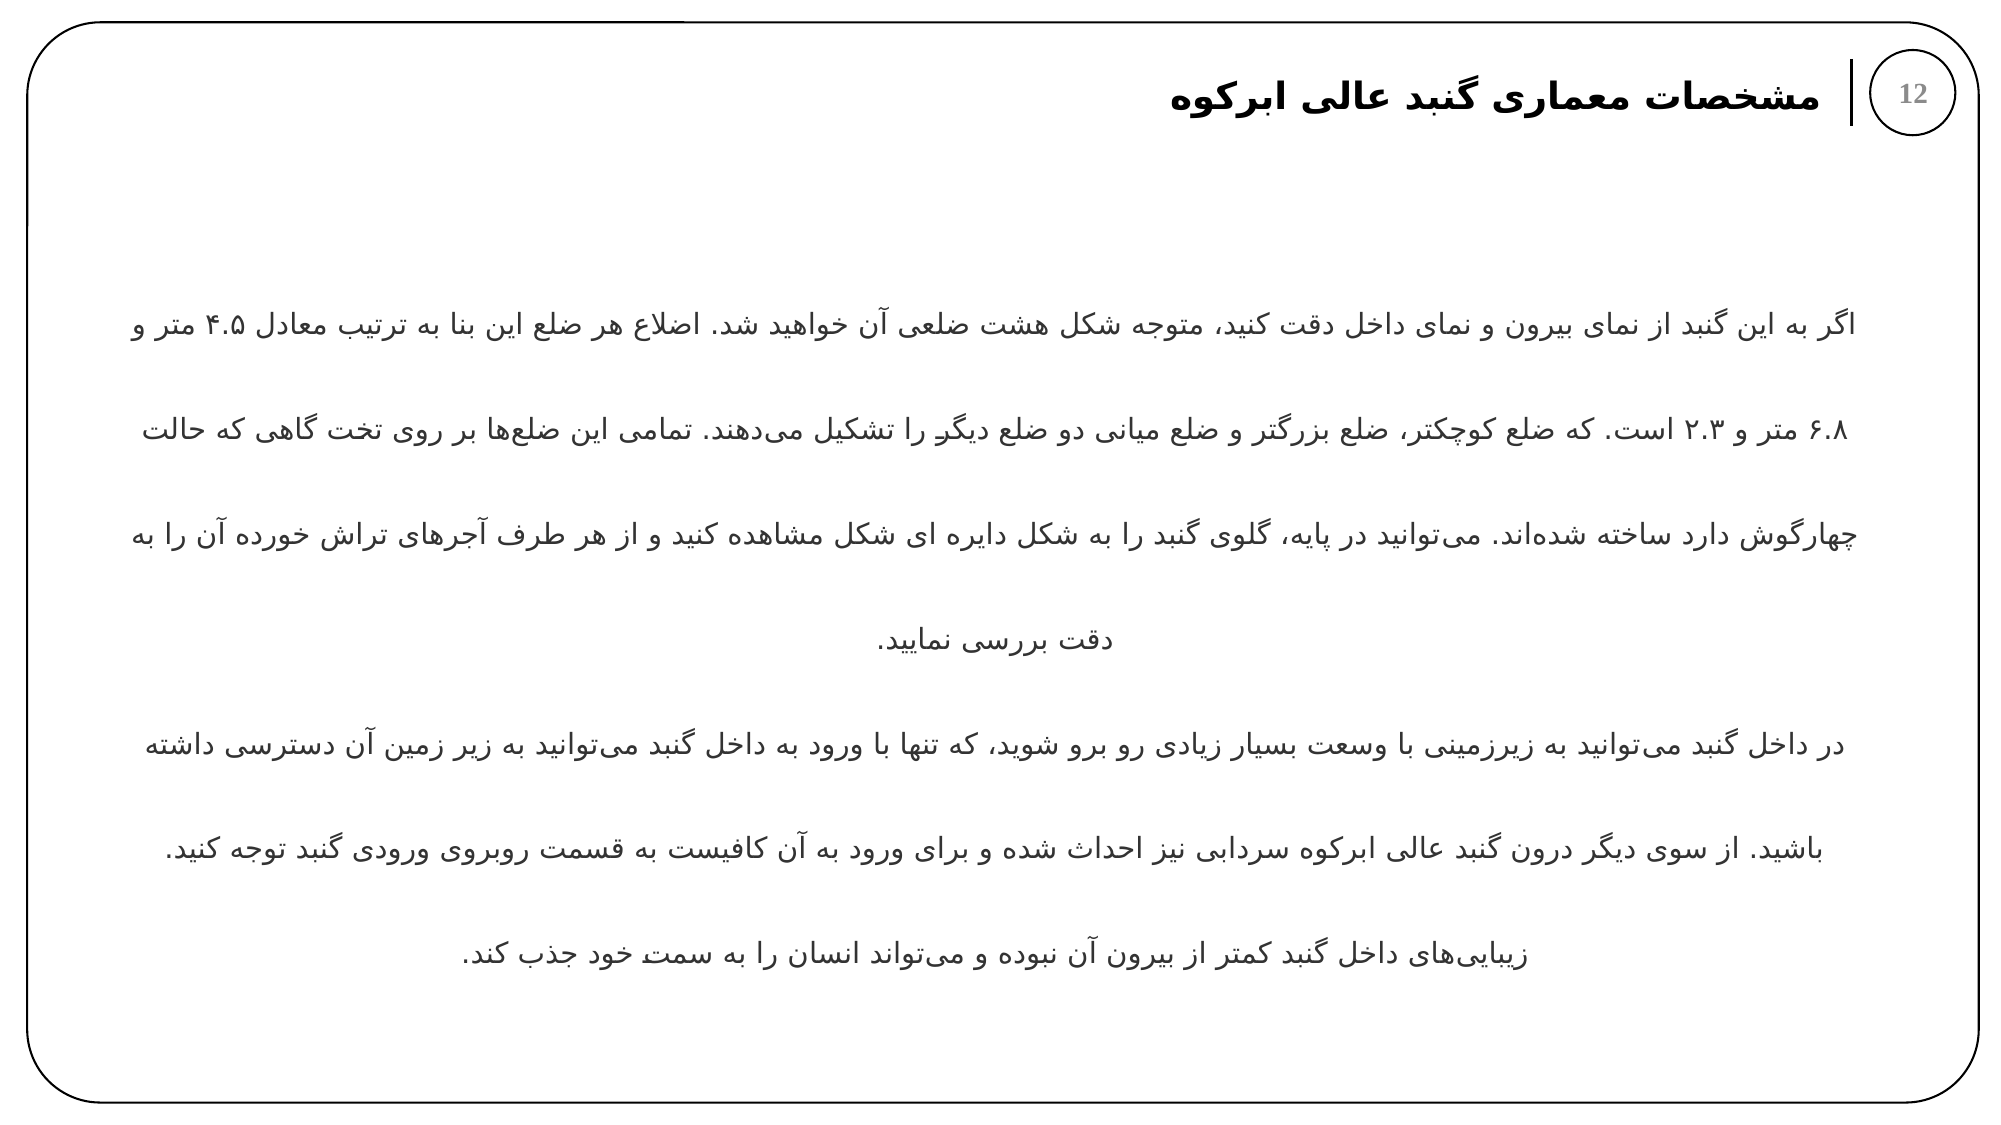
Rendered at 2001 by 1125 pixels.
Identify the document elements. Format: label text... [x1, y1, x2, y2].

text_box اگر به این گنبد از نمای بیرون و نمای داخل دقت کنید، متوجه شکل هشت ضلعی آن خواهید شد. اضلاع هر ضلع این بنا به ترتیب معادل ۴.۵ متر و ۶.۸ متر و ۲.۳ است. که ضلع کوچکتر، ضلع بزرگتر و ضلع میانی دو ضلع دیگر را تشکیل می‌دهند. تمامی این ضلع‌ها بر روی تخت گاهی که حالت چهارگوش دارد ساخته شده‌اند. می‌توانید در پایه، گلوی گنبد را به شکل دایره ای شکل مشاهده کنید و از هر طرف آجرهای تراش خورده آن را به دقت بررسی نمایید. در داخل گنبد می‌توانید به زیرزمینی با وسعت بسیار زیادی رو برو شوید، که تنها با ورود به داخل گنبد می‌توانید به زیر زمین آن دسترسی داشته باشید. از سوی دیگر درون گنبد عالی ابرکوه سردابی نیز احداث شده و برای ورود به آن کافیست به قسمت روبروی ورودی گنبد توجه کنید. زیبایی‌های داخل گنبد کمتر از بیرون آن نبوده و می‌تواند انسان را به سمت خود جذب کند. [109, 228, 1880, 977]
text_box مشخصات معماری گنبد عالی ابرکوه [1025, 64, 1837, 125]
slide_number 12 [1879, 62, 1947, 122]
